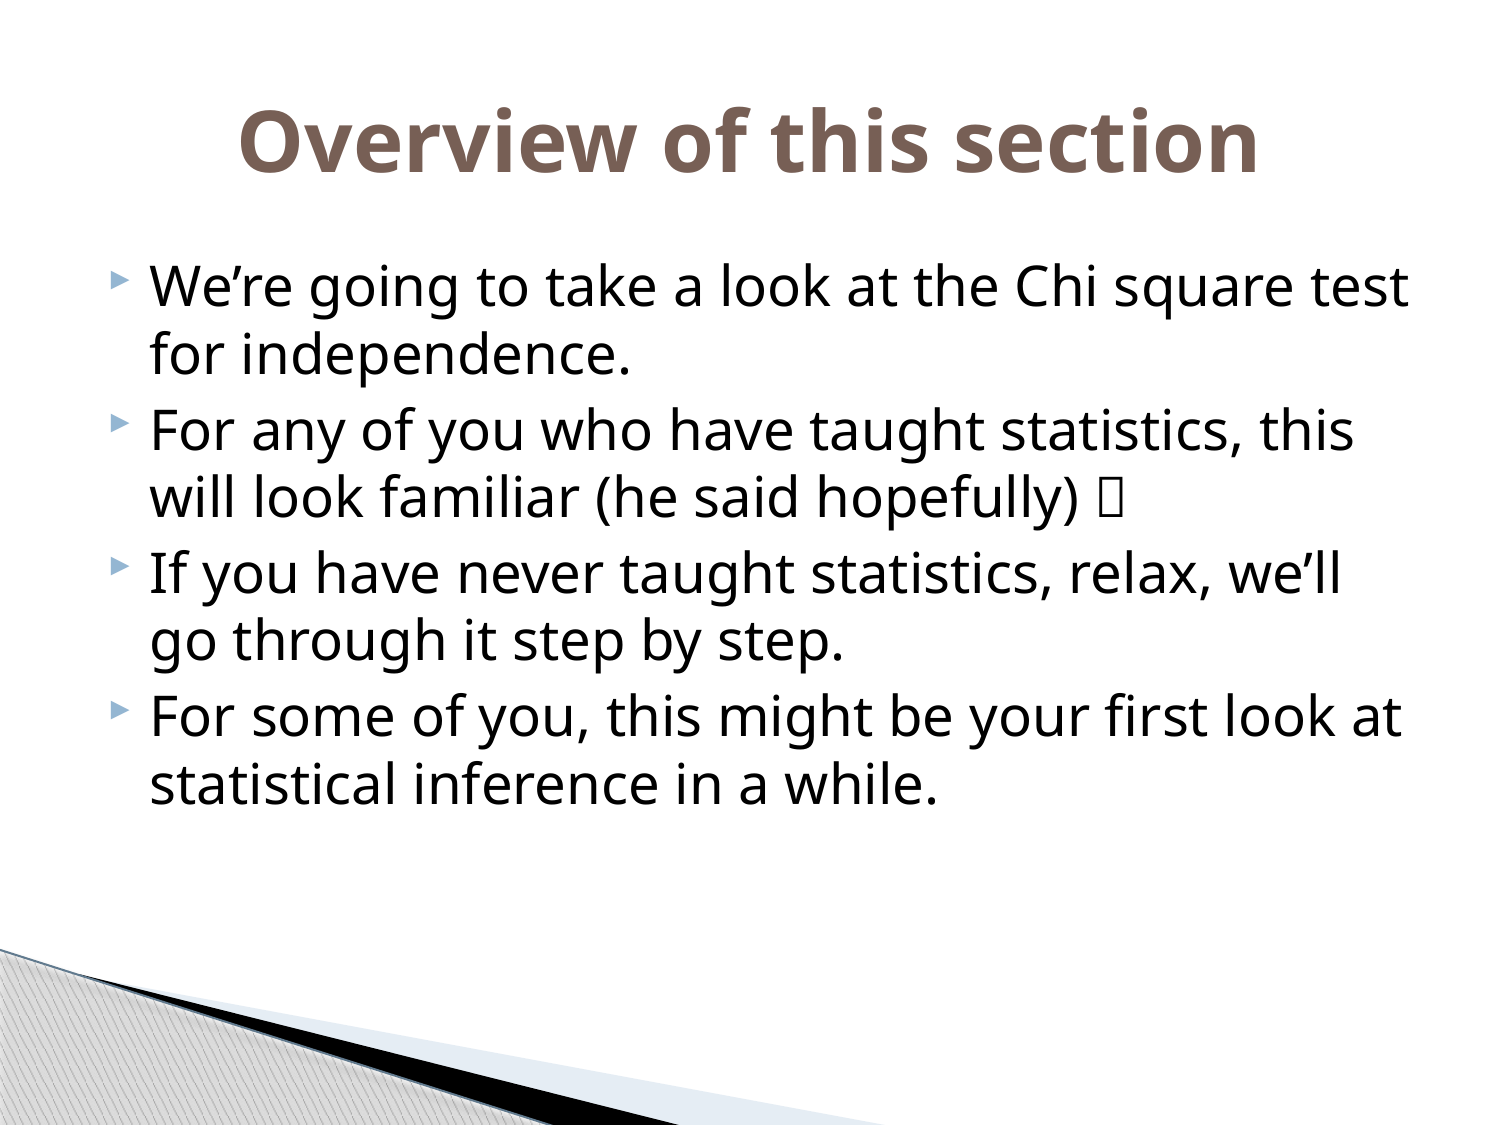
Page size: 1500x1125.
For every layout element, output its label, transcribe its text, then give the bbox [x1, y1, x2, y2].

title Overview of this section [75, 45, 1425, 233]
list We’re going to take a look at the Chi square test for independence. For any of you who have taught statistics, this will look familiar (he said hopefully)  If you have never taught statistics, relax, we’ll go through it step by step. For some of you, this might be your first look at statistical inference in a while. [75, 243, 1425, 986]
